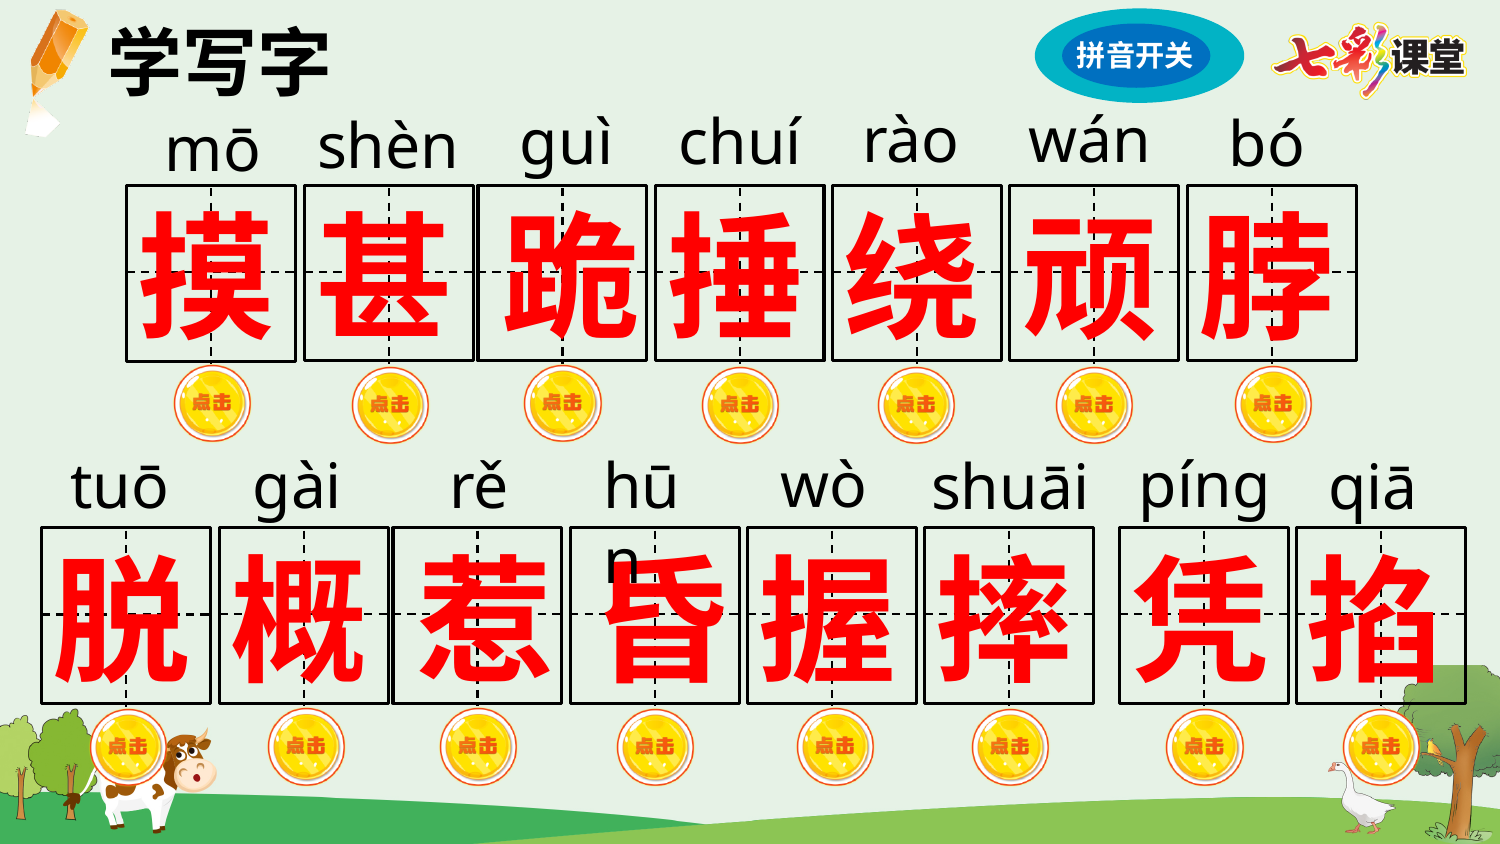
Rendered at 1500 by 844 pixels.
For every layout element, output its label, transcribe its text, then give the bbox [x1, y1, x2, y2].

text_box mō [153, 103, 289, 183]
text_box chuí [667, 96, 819, 183]
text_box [1009, 185, 1179, 364]
text_box shèn [305, 100, 478, 184]
text_box hūn [591, 440, 727, 526]
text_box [1119, 527, 1289, 707]
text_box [1187, 185, 1357, 364]
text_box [126, 185, 296, 365]
text_box guì [508, 96, 644, 183]
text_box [392, 527, 562, 707]
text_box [219, 527, 389, 707]
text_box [1034, 8, 1245, 104]
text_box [1296, 527, 1466, 707]
text_box 学写字 [128, 8, 354, 114]
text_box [304, 185, 474, 364]
text_box bó [1217, 98, 1353, 183]
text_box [477, 185, 648, 364]
text_box gài [241, 440, 376, 526]
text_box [654, 185, 825, 364]
text_box wò [768, 439, 904, 526]
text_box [569, 527, 740, 707]
text_box rě [437, 440, 538, 526]
text_box píng [1127, 439, 1306, 526]
text_box rào [850, 94, 986, 181]
picture [0, 0, 1500, 844]
text_box shuāi [919, 441, 1105, 528]
text_box qiā [1316, 441, 1452, 526]
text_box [41, 527, 211, 707]
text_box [747, 527, 917, 707]
text_box tuō [58, 440, 194, 526]
text_box wán [1017, 94, 1187, 181]
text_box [924, 527, 1094, 707]
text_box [832, 185, 1002, 364]
